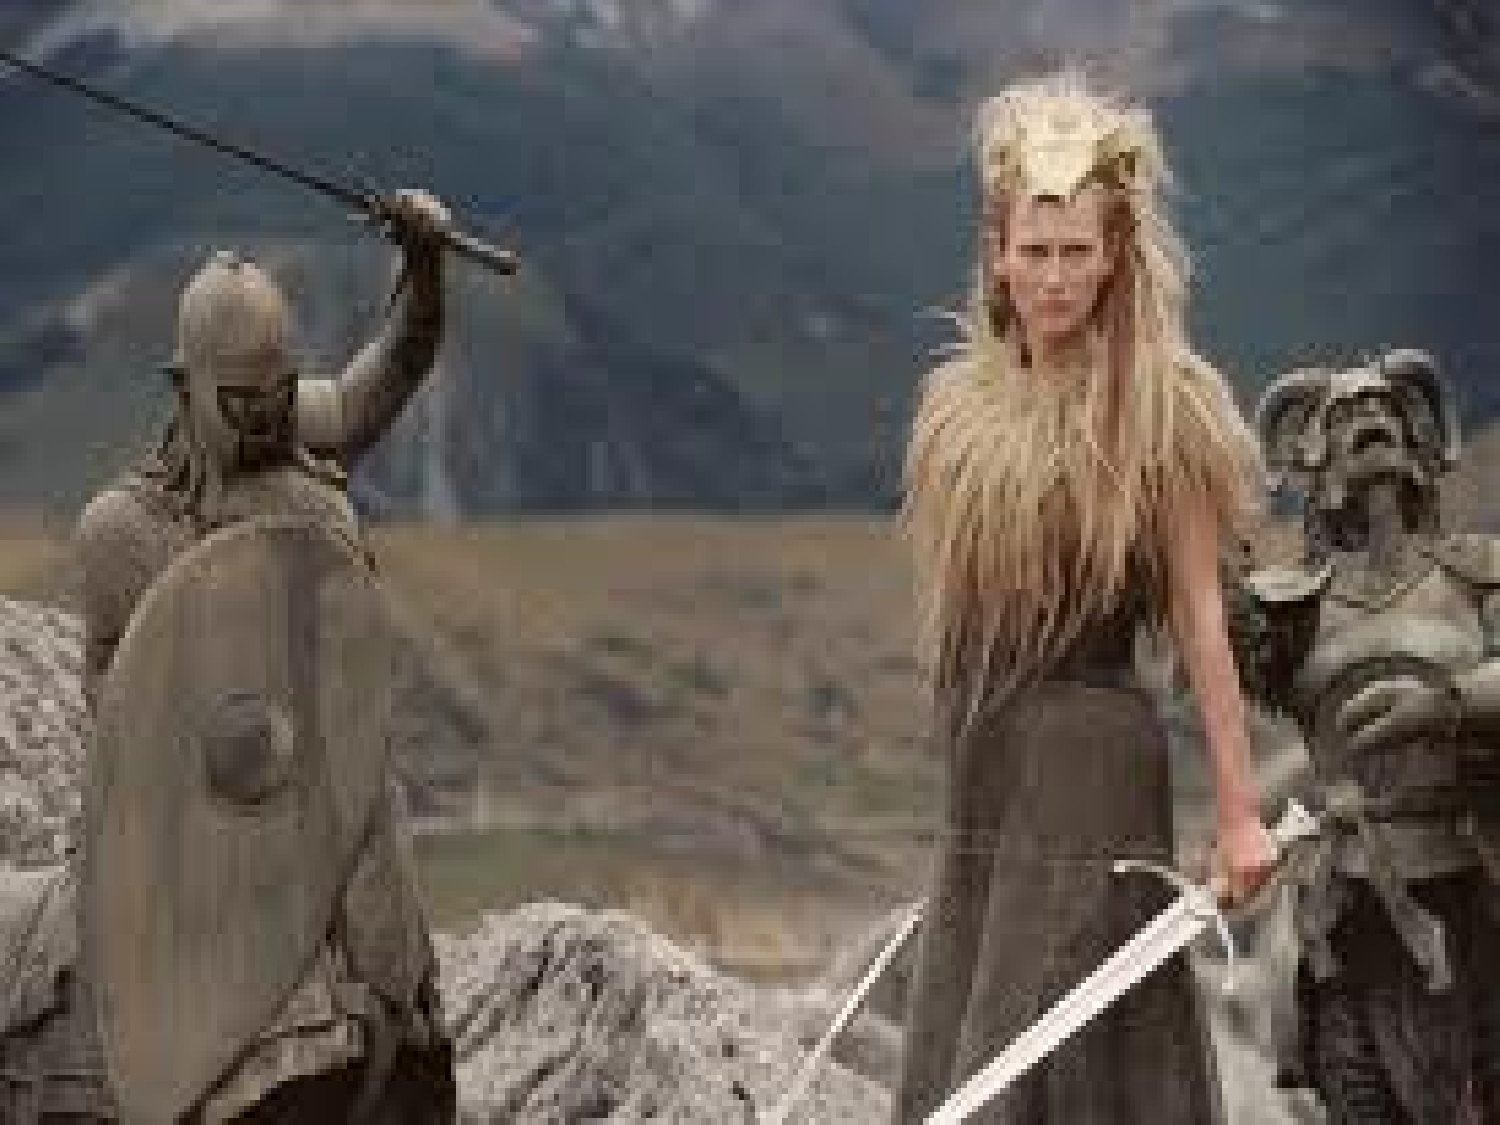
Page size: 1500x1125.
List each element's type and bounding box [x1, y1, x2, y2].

list [0, 0, 1500, 1125]
